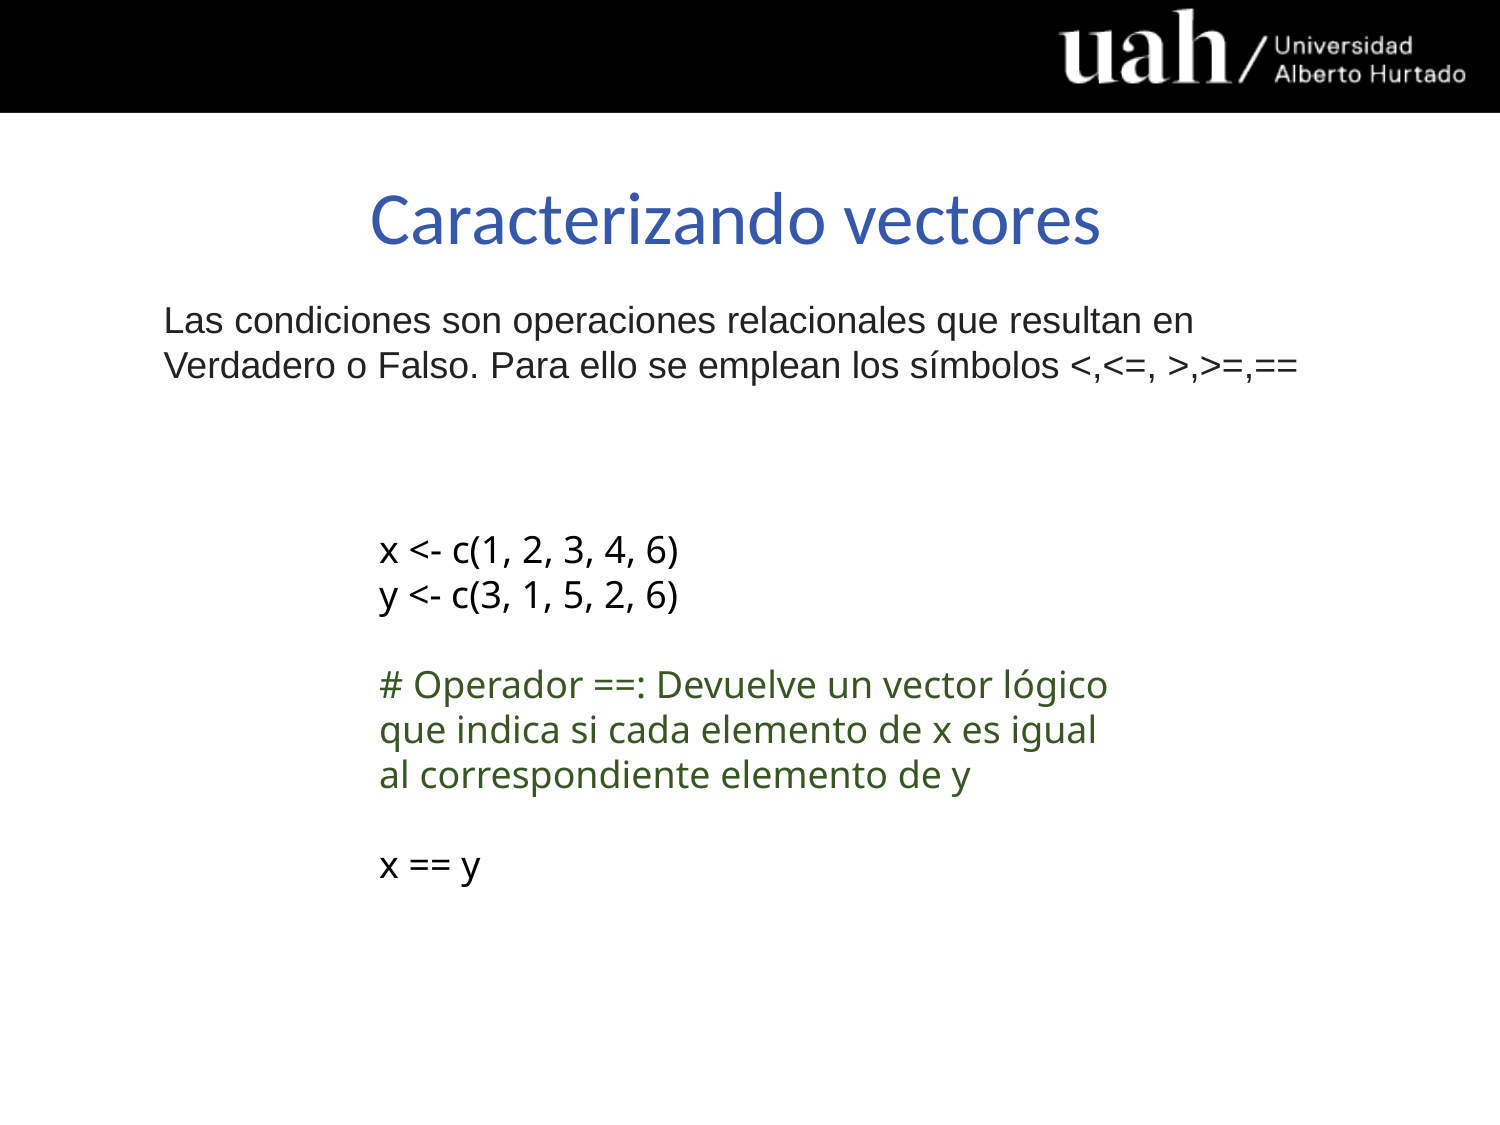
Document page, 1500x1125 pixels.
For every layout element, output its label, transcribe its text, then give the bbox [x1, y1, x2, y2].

text_box Las condiciones son operaciones relacionales que resultan en Verdadero o Falso. Para ello se emplean los símbolos <,<=, >,>=,== [148, 288, 1352, 393]
text_box [0, 0, 1500, 114]
text_box x <- c(1, 2, 3, 4, 6) y <- c(3, 1, 5, 2, 6) # Operador ==: Devuelve un vector lógico que indica si cada elemento de x es igual al correspondiente elemento de y x == y [364, 518, 1136, 939]
picture [1057, 0, 1468, 94]
text_box Caracterizando vectores [347, 162, 1125, 267]
